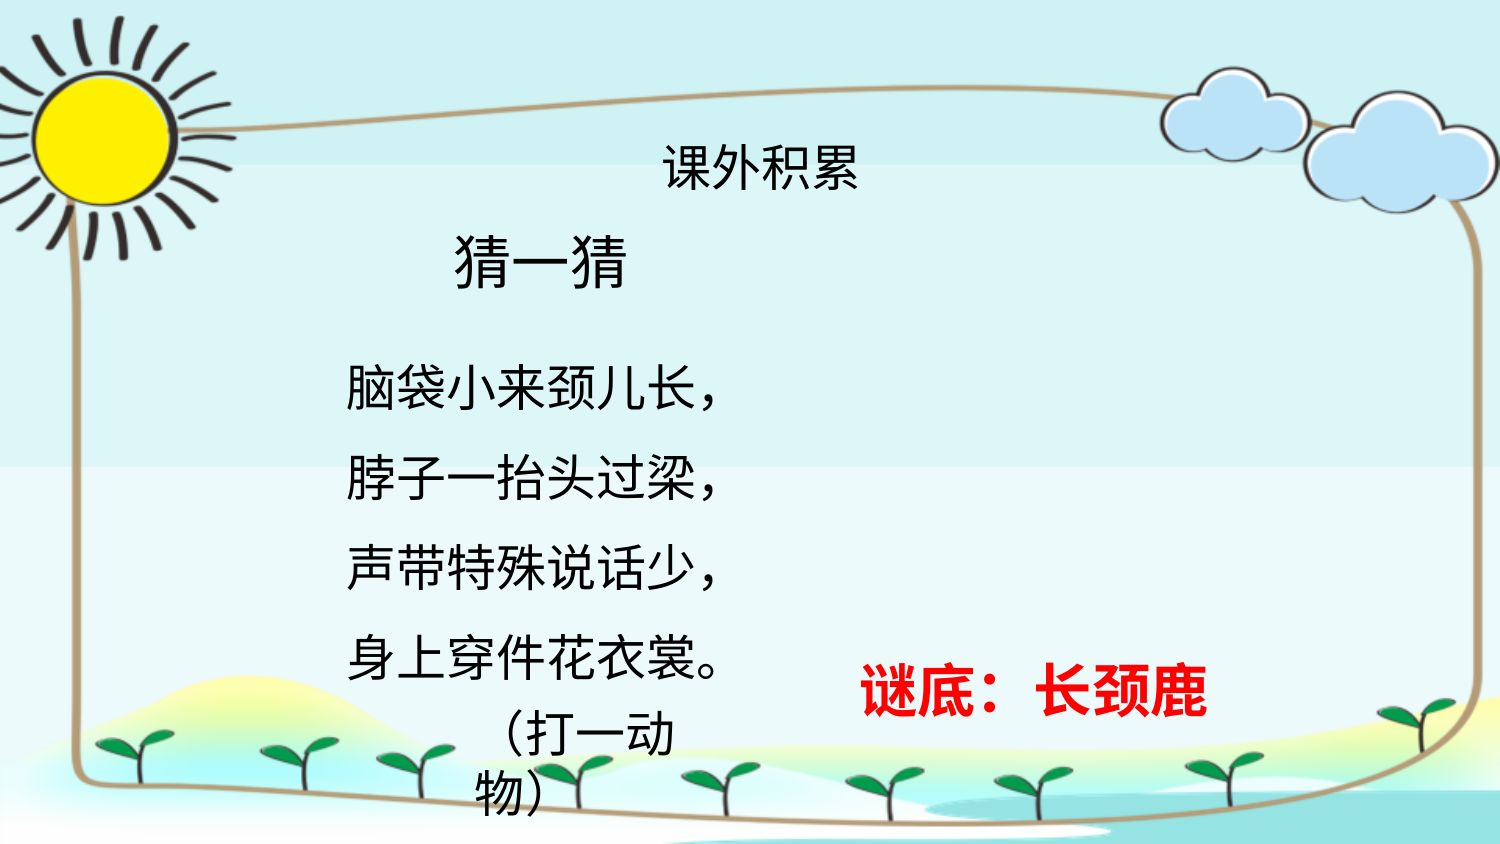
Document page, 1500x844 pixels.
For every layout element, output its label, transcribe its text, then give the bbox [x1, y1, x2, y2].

text_box 猜一猜 [332, 218, 751, 304]
picture [0, 0, 1500, 844]
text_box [331, 318, 761, 771]
text_box 谜底：长颈鹿 [844, 646, 1285, 732]
text_box 课外积累 [646, 128, 904, 204]
